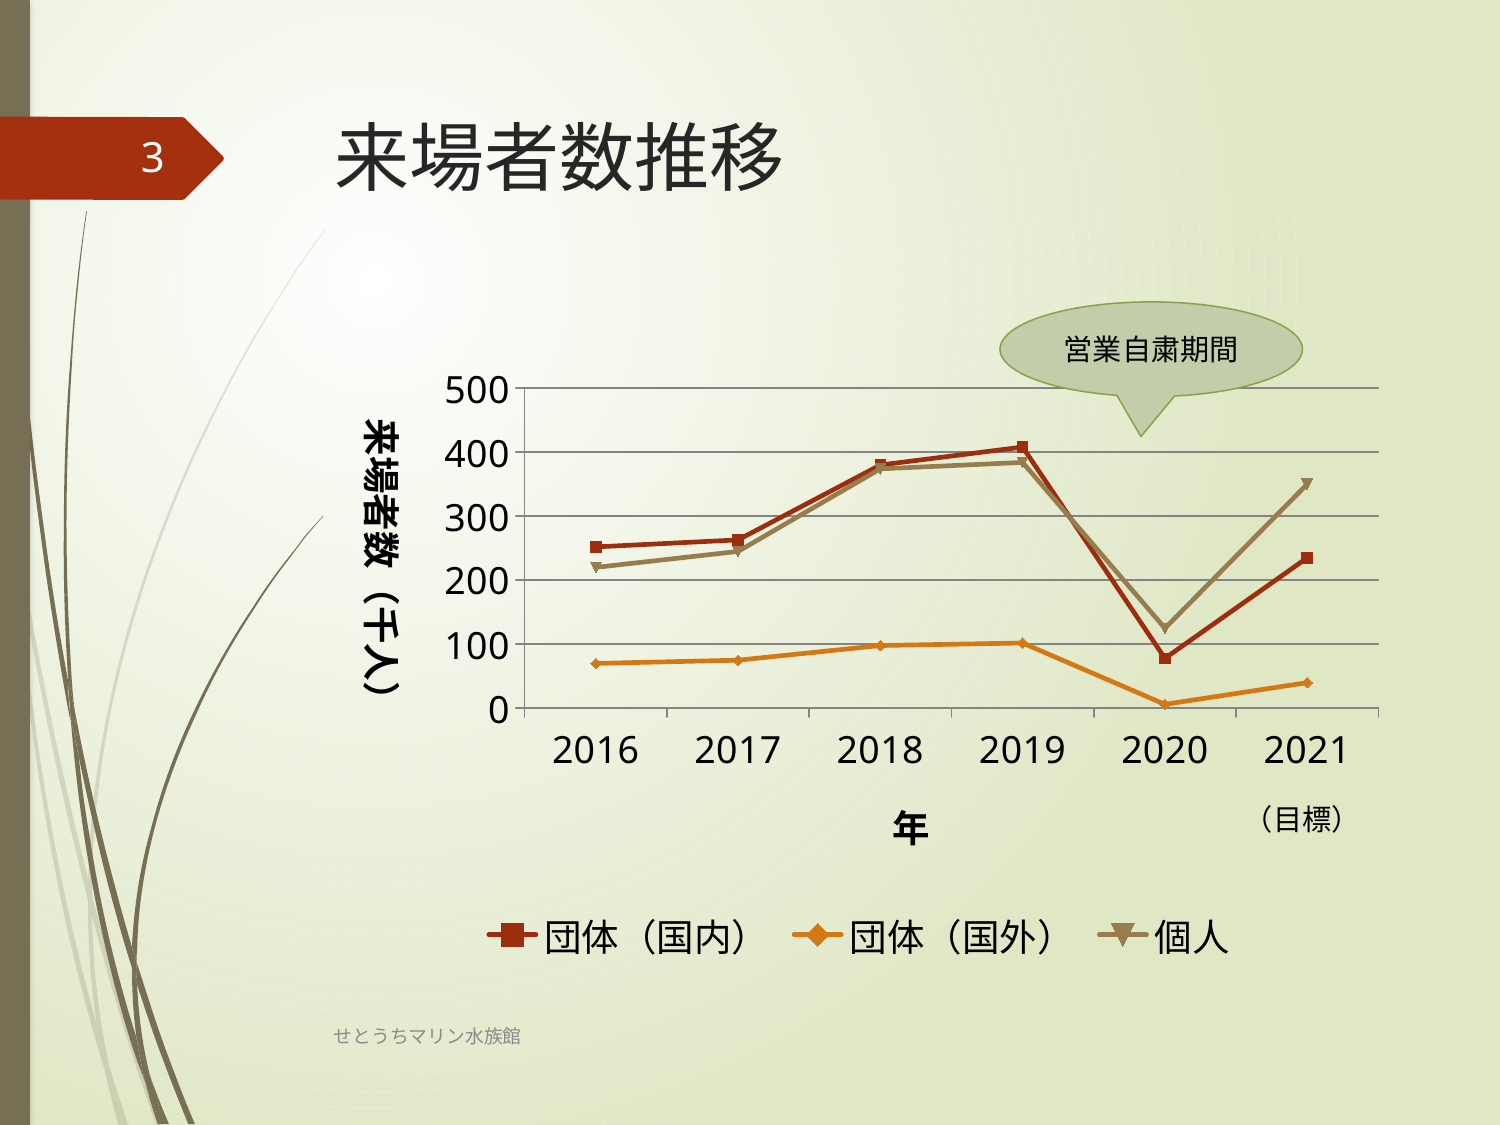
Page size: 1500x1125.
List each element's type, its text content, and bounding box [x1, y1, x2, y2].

footer せとうちマリン水族館 [318, 1006, 1257, 1067]
title 来場者数推移 [319, 102, 1400, 313]
slide_number 3 [83, 129, 180, 190]
chart [318, 349, 1401, 971]
text_box 営業自粛期間 [999, 301, 1304, 349]
